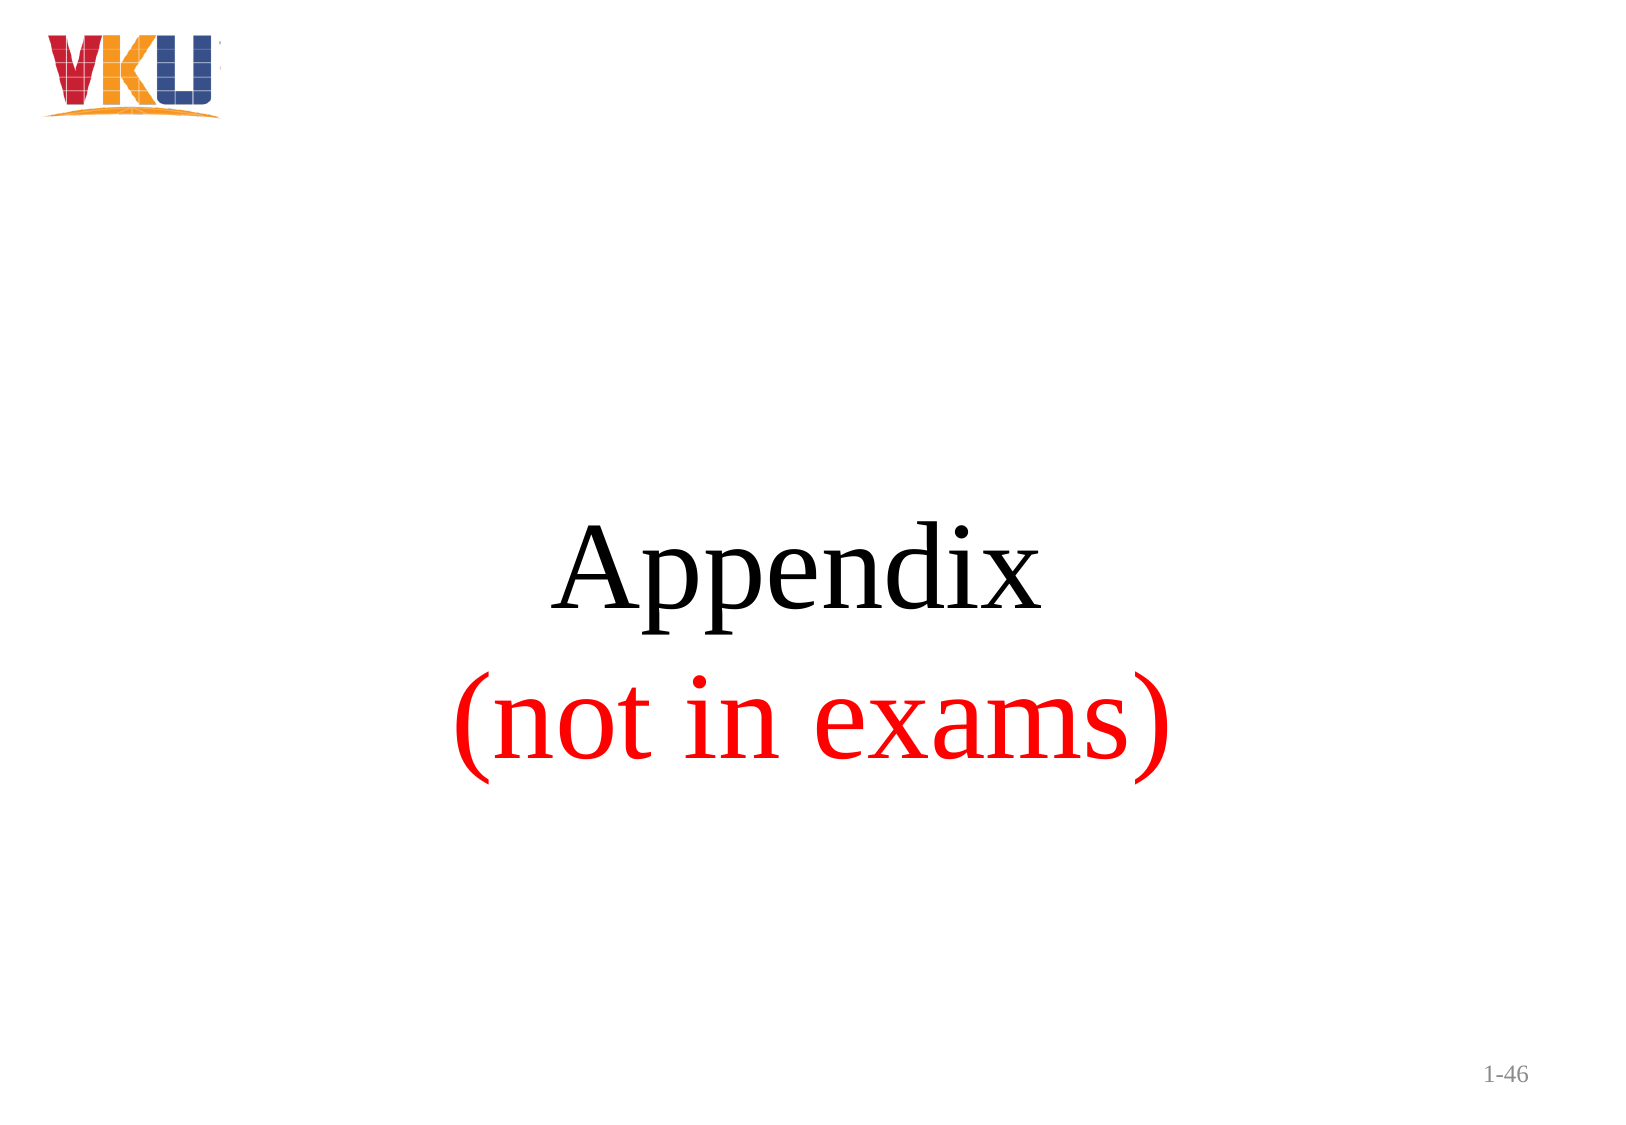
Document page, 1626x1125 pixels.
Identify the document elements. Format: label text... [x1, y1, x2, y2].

slide_number 1-46 [1164, 1042, 1544, 1103]
text_box Appendix (not in exams) [436, 475, 1189, 791]
picture [32, 21, 228, 129]
